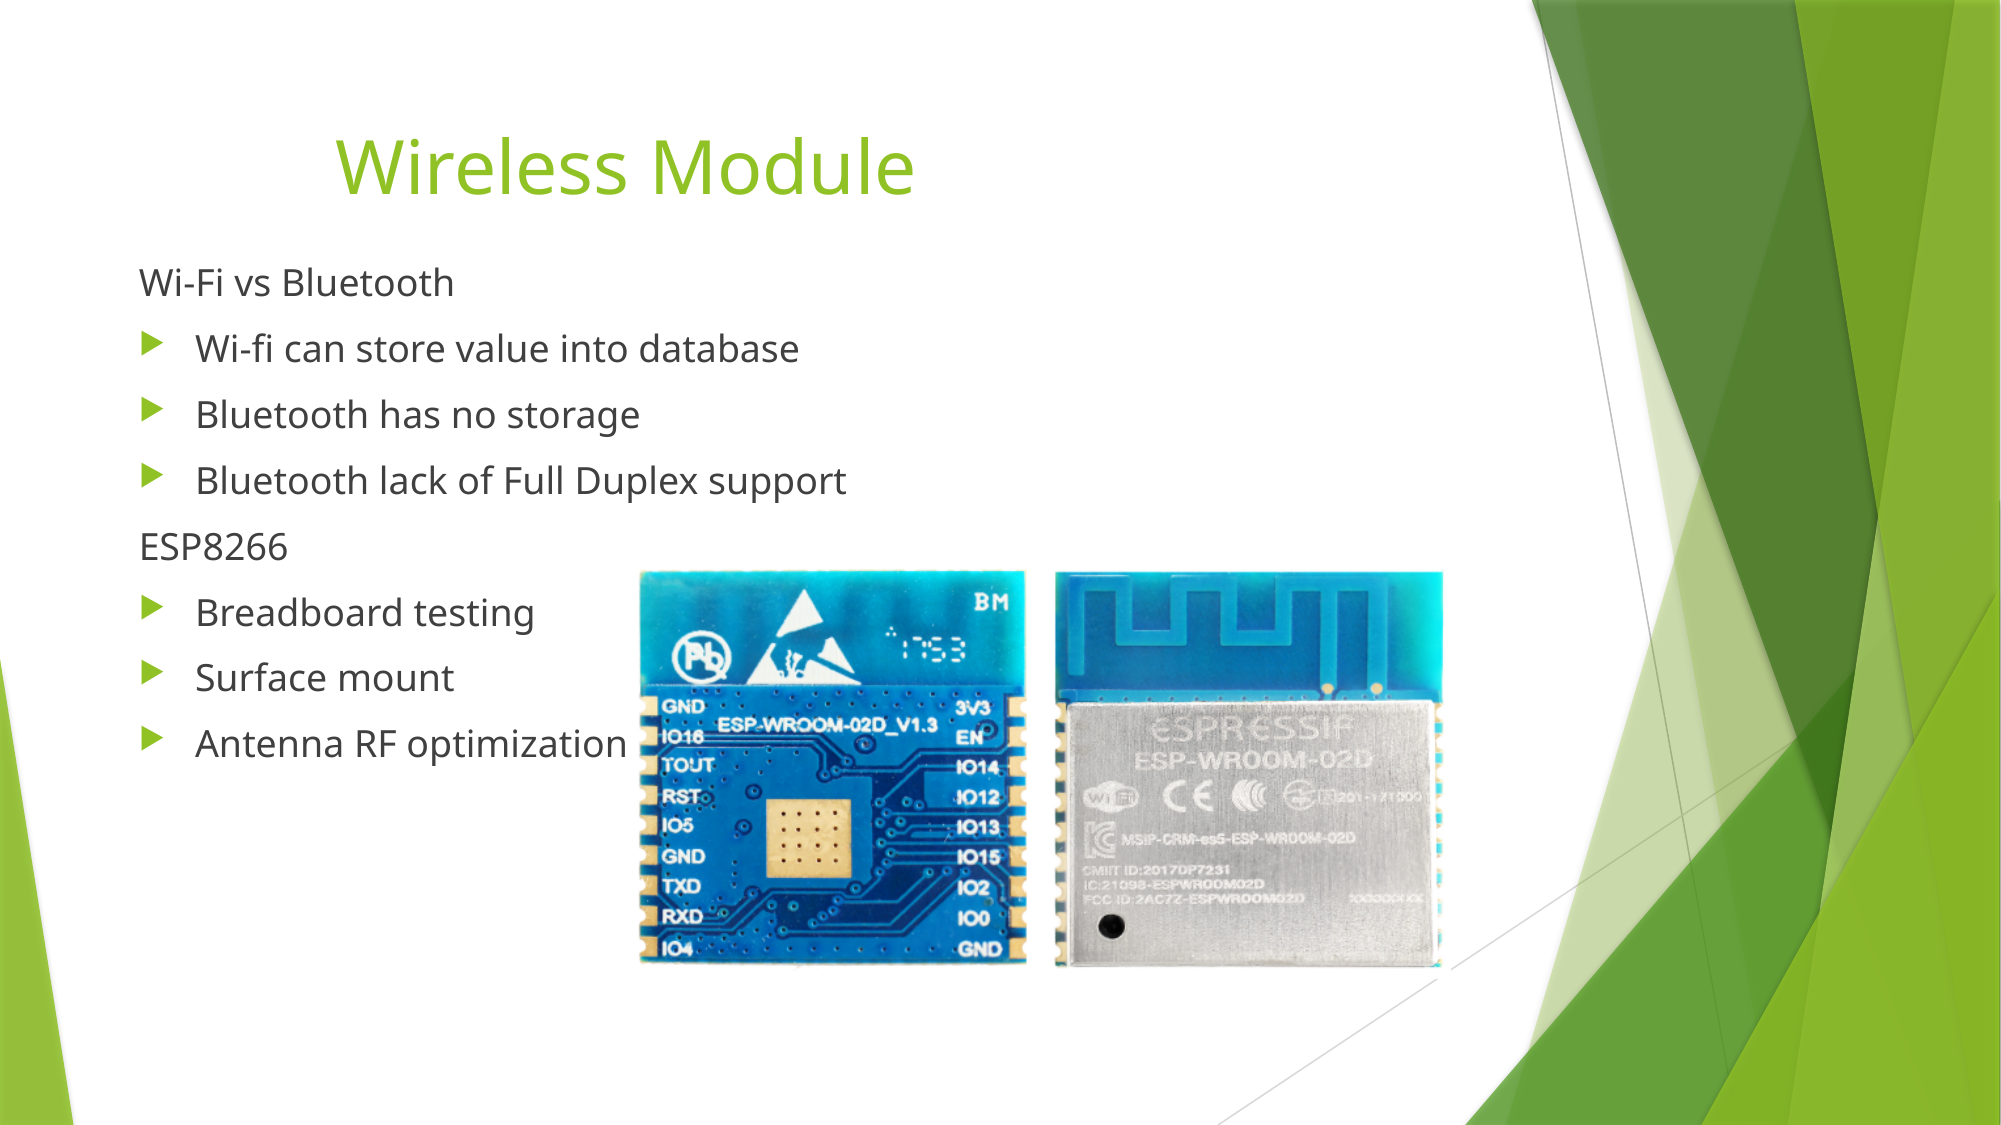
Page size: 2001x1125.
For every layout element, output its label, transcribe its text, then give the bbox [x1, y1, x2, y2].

list Wi-Fi vs Bluetooth Wi-fi can store value into database Bluetooth has no storage Bluetooth lack of Full Duplex support ESP8266 Breadboard testing Surface mount Antenna RF optimization [123, 251, 1086, 1003]
picture [630, 561, 1452, 979]
title Wireless Module [320, 111, 2000, 330]
